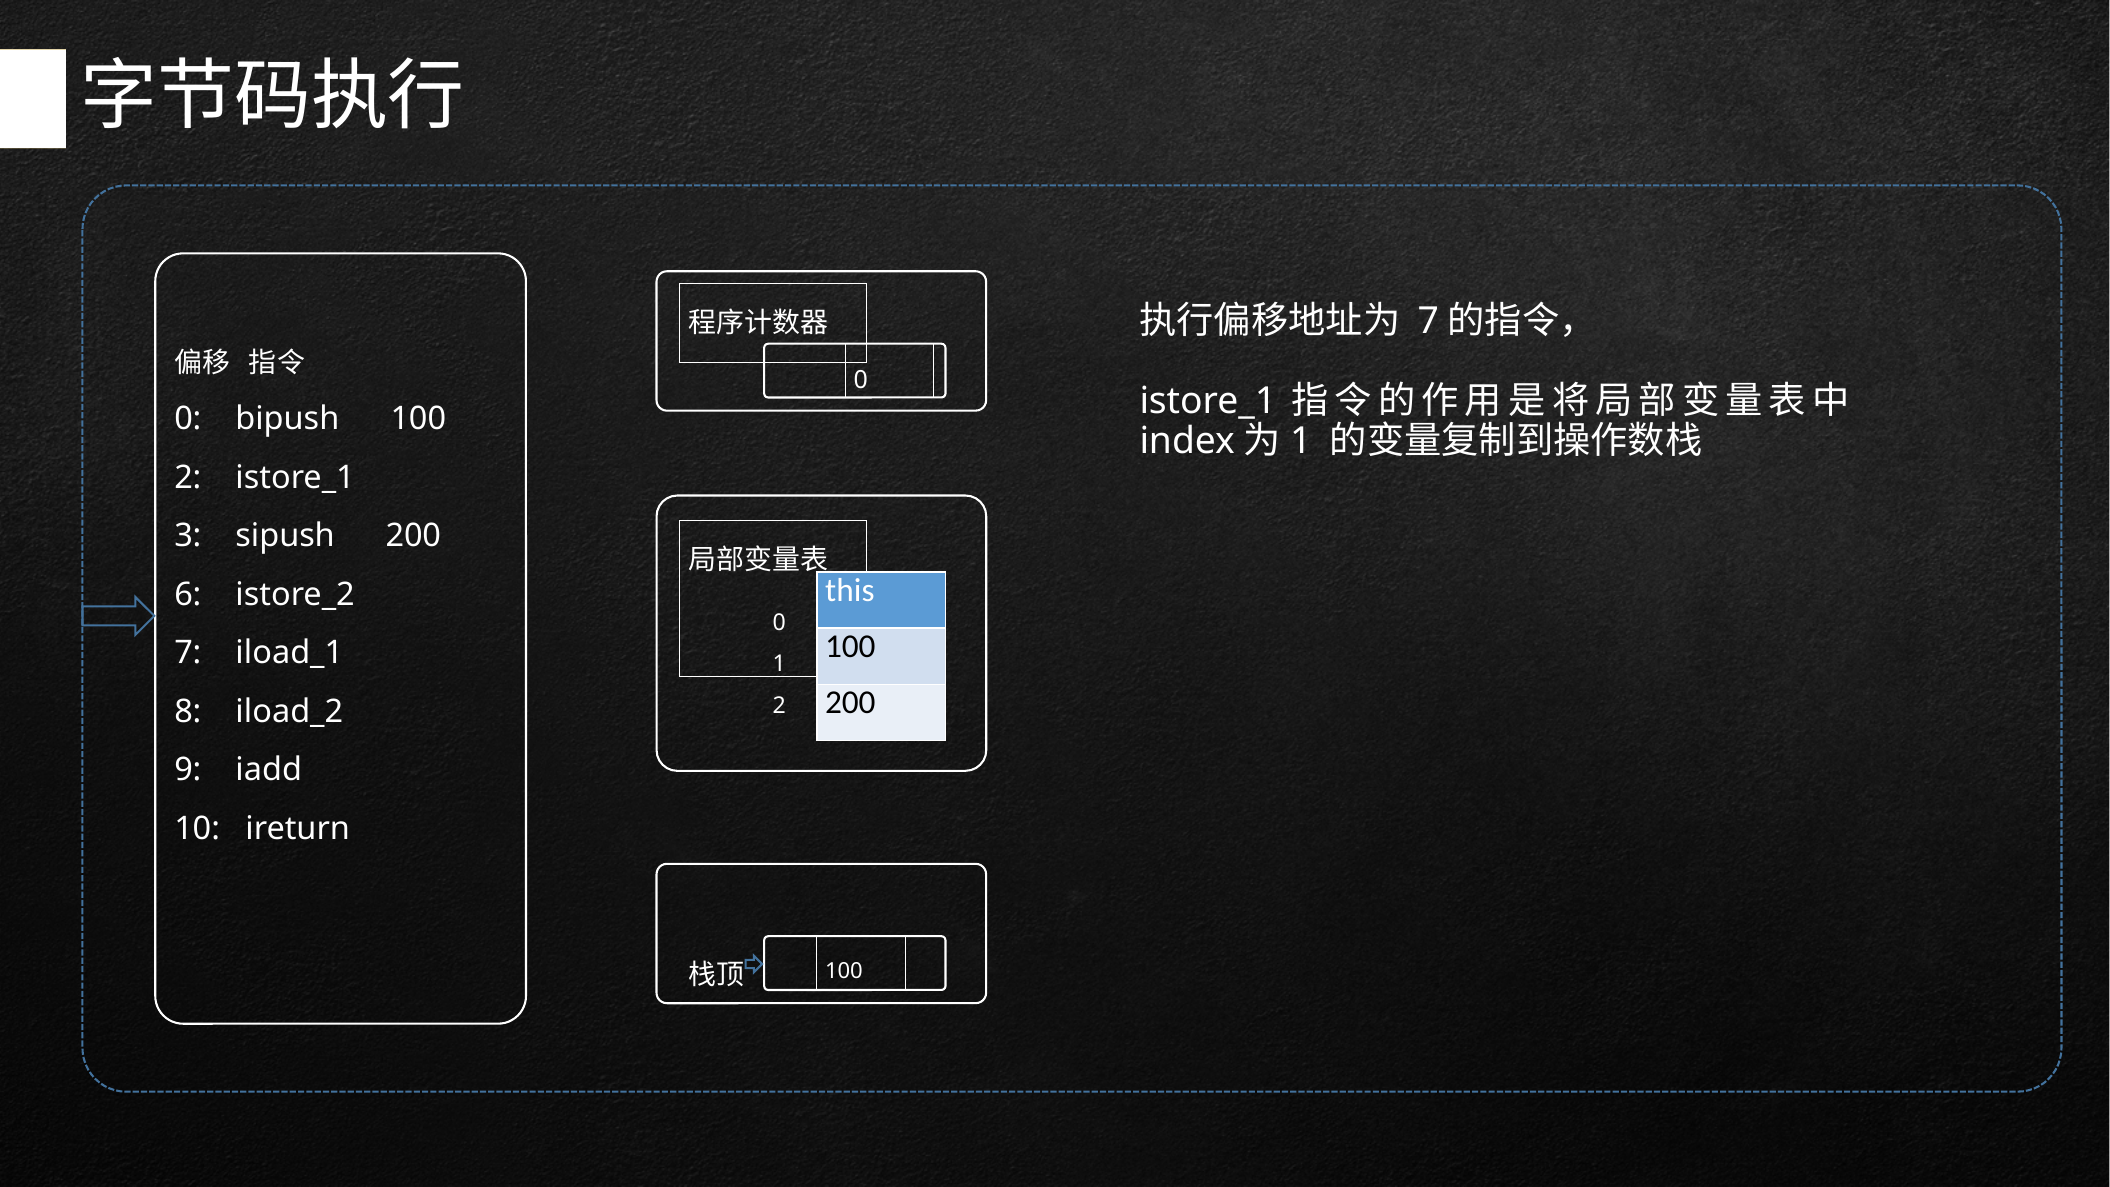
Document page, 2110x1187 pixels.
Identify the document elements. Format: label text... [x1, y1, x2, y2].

text_box [81, 184, 2063, 1093]
picture [0, 0, 2110, 1187]
text_box 栈顶 [679, 1004, 867, 1008]
text_box 执行偏移地址为 7的指令， istore_1指令的作用是将局部变量表中index为1 的变量复制到操作数栈 [1124, 294, 1874, 590]
text_box [81, 594, 156, 638]
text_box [656, 495, 987, 771]
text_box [656, 271, 987, 411]
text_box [656, 863, 987, 1004]
title 字节码执行 [65, 47, 2044, 149]
